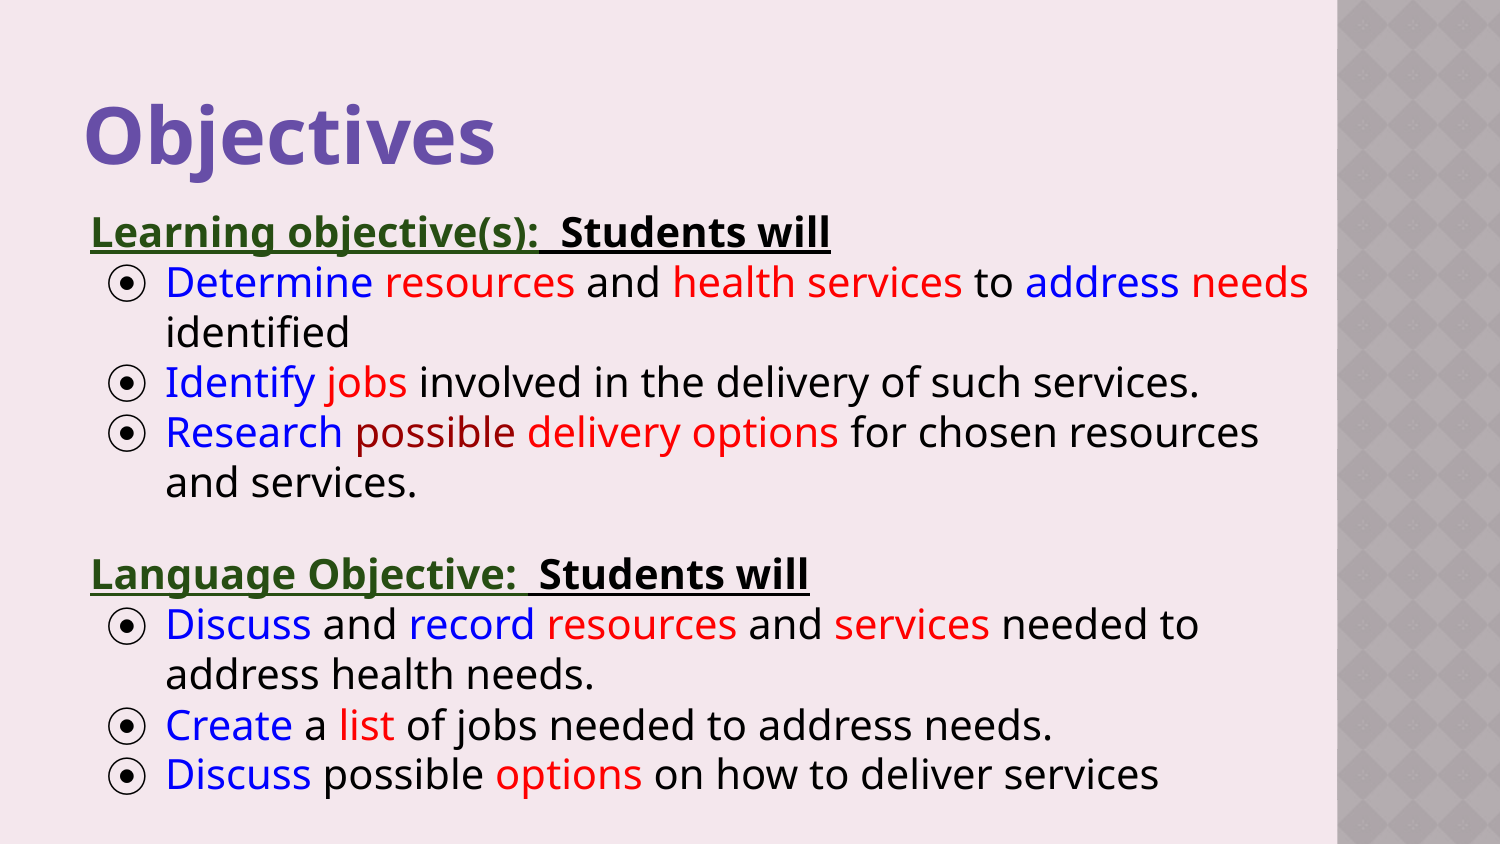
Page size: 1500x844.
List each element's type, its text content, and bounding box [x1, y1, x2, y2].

list Learning objective(s): Students will Determine resources and health services to address needs identified Identify jobs involved in the delivery of such services. Research possible delivery options for chosen resources and services. Language Objective: Students will Discuss and record resources and services needed to address health needs. Create a list of jobs needed to address needs. Discuss possible options on how to deliver services [75, 198, 1330, 795]
title Objectives [75, 39, 1263, 181]
